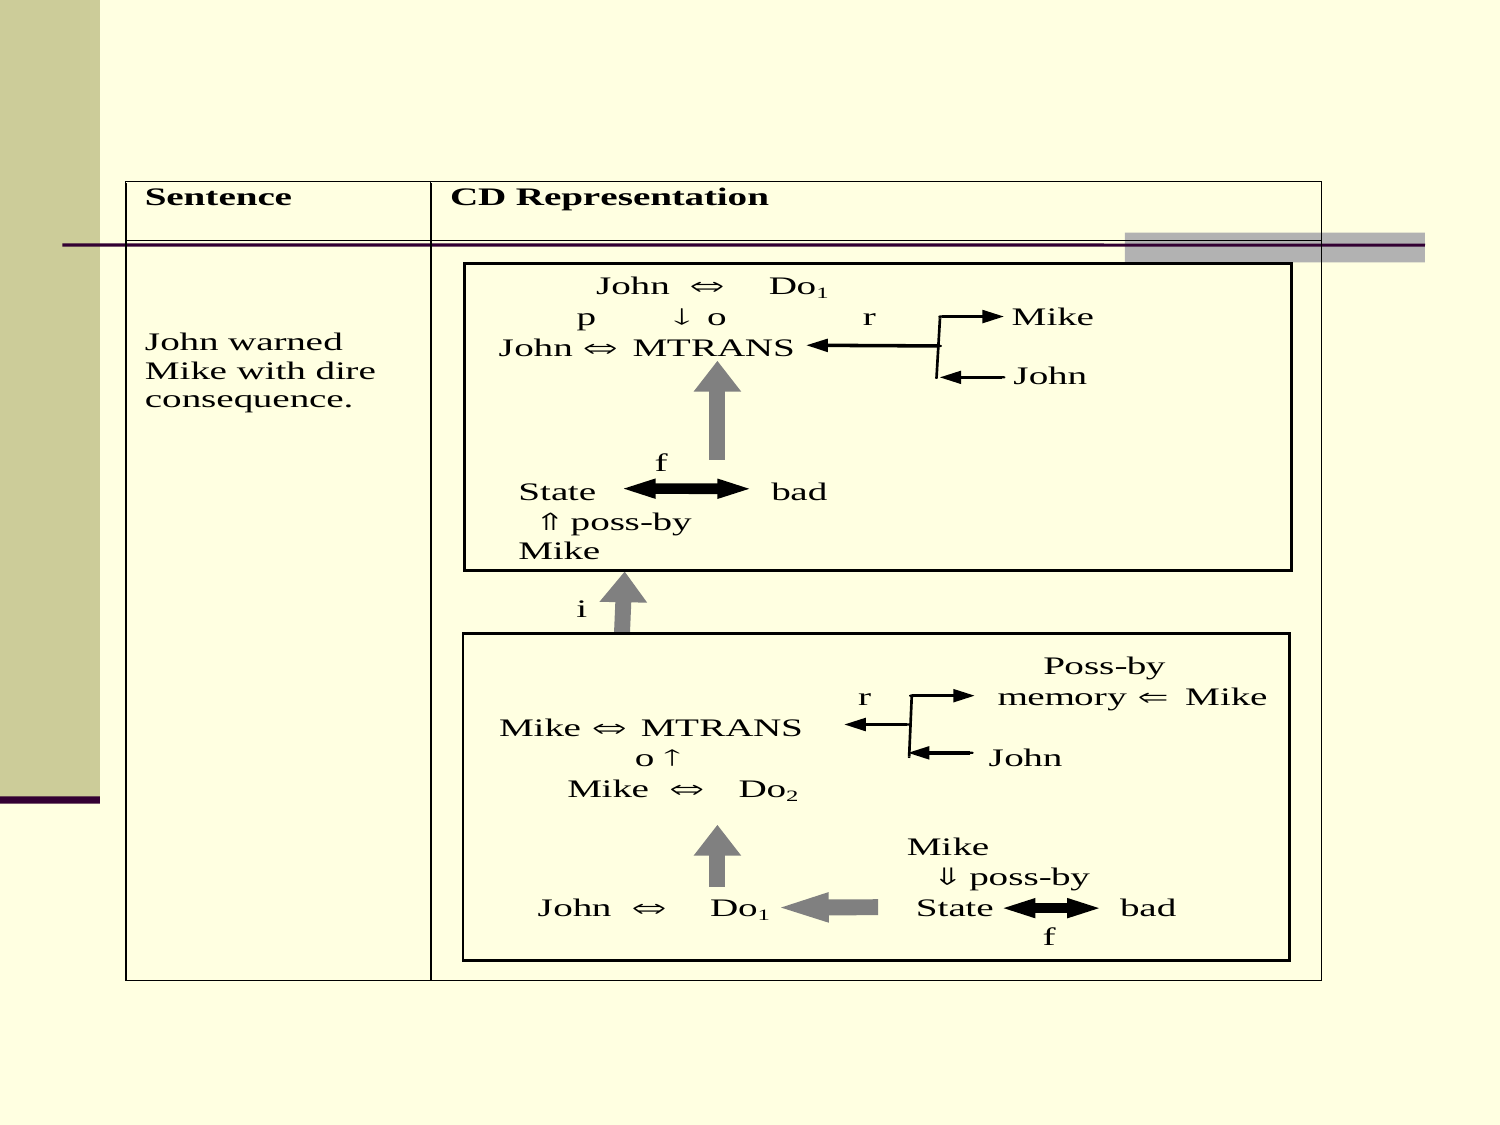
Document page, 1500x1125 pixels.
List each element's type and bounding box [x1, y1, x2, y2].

text_box [124, 149, 1500, 1013]
